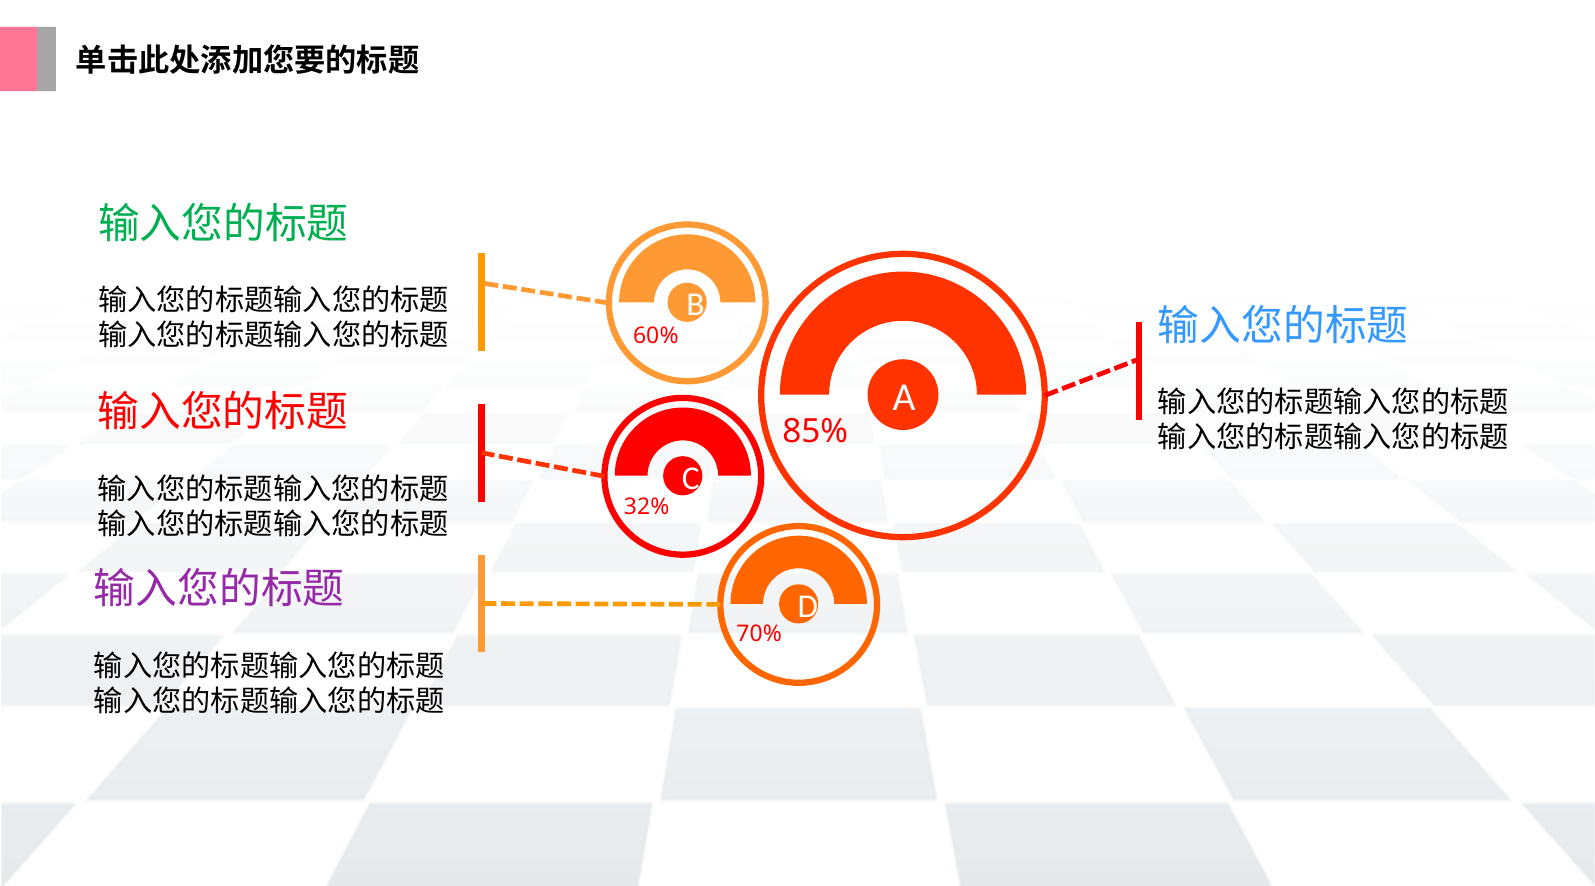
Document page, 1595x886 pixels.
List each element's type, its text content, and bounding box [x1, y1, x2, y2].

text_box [481, 253, 610, 351]
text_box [1044, 321, 1139, 420]
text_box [604, 397, 762, 555]
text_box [481, 554, 721, 653]
text_box 输入您的标题 输入您的标题输入您的标题 输入您的标题输入您的标题 [83, 189, 470, 377]
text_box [720, 525, 878, 684]
picture [0, 0, 1595, 886]
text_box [481, 403, 605, 502]
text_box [608, 224, 766, 382]
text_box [760, 253, 1045, 538]
text_box 输入您的标题 输入您的标题输入您的标题 输入您的标题输入您的标题 [1143, 291, 1530, 461]
text_box 输入您的标题 输入您的标题输入您的标题 输入您的标题输入您的标题 [79, 554, 466, 725]
text_box 输入您的标题 输入您的标题输入您的标题 输入您的标题输入您的标题 [83, 377, 470, 548]
